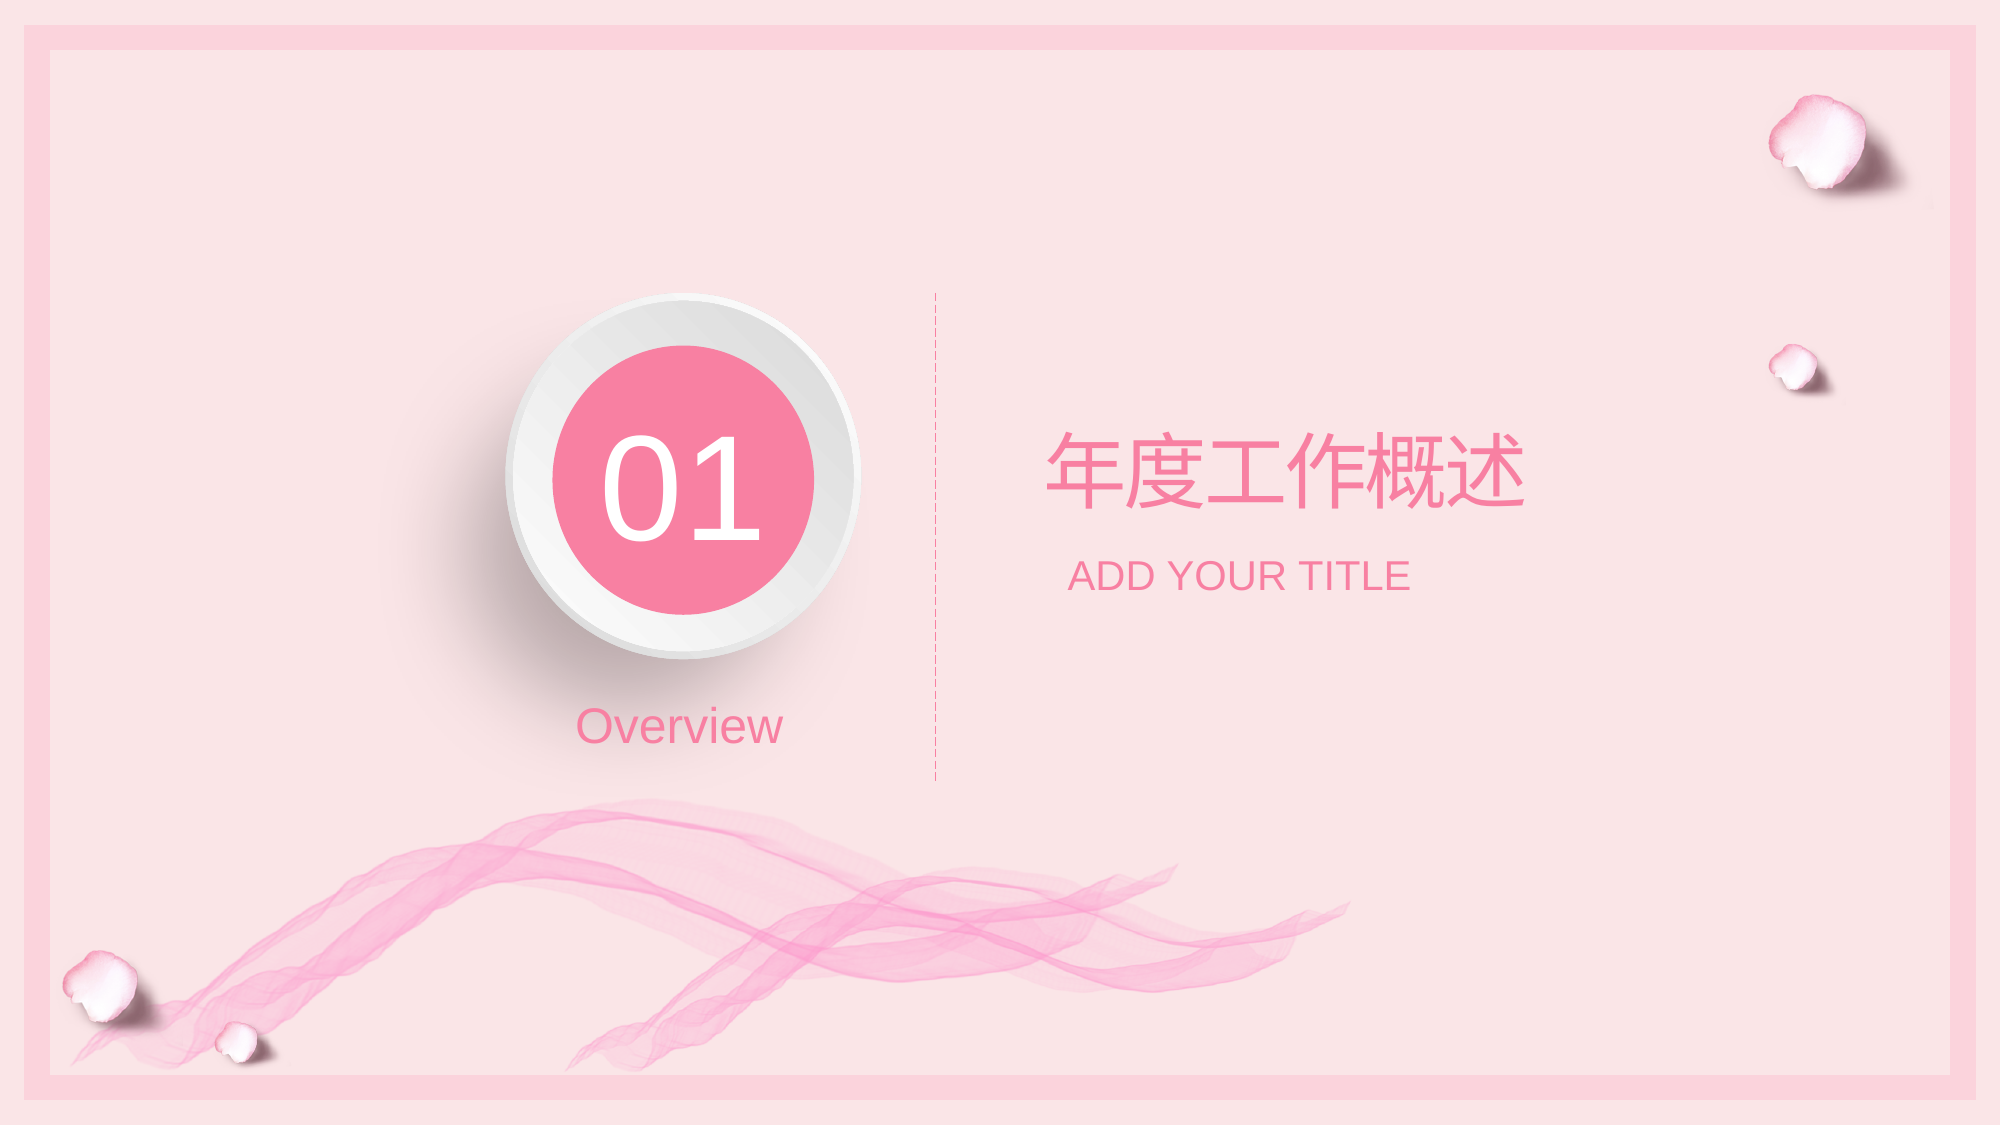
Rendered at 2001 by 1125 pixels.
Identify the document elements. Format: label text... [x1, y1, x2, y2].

picture [54, 656, 1352, 1073]
text_box ADD YOUR TITLE [1052, 540, 1552, 606]
text_box 年度工作概述 [1029, 431, 1577, 527]
picture [1633, 93, 1934, 452]
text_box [505, 292, 862, 762]
